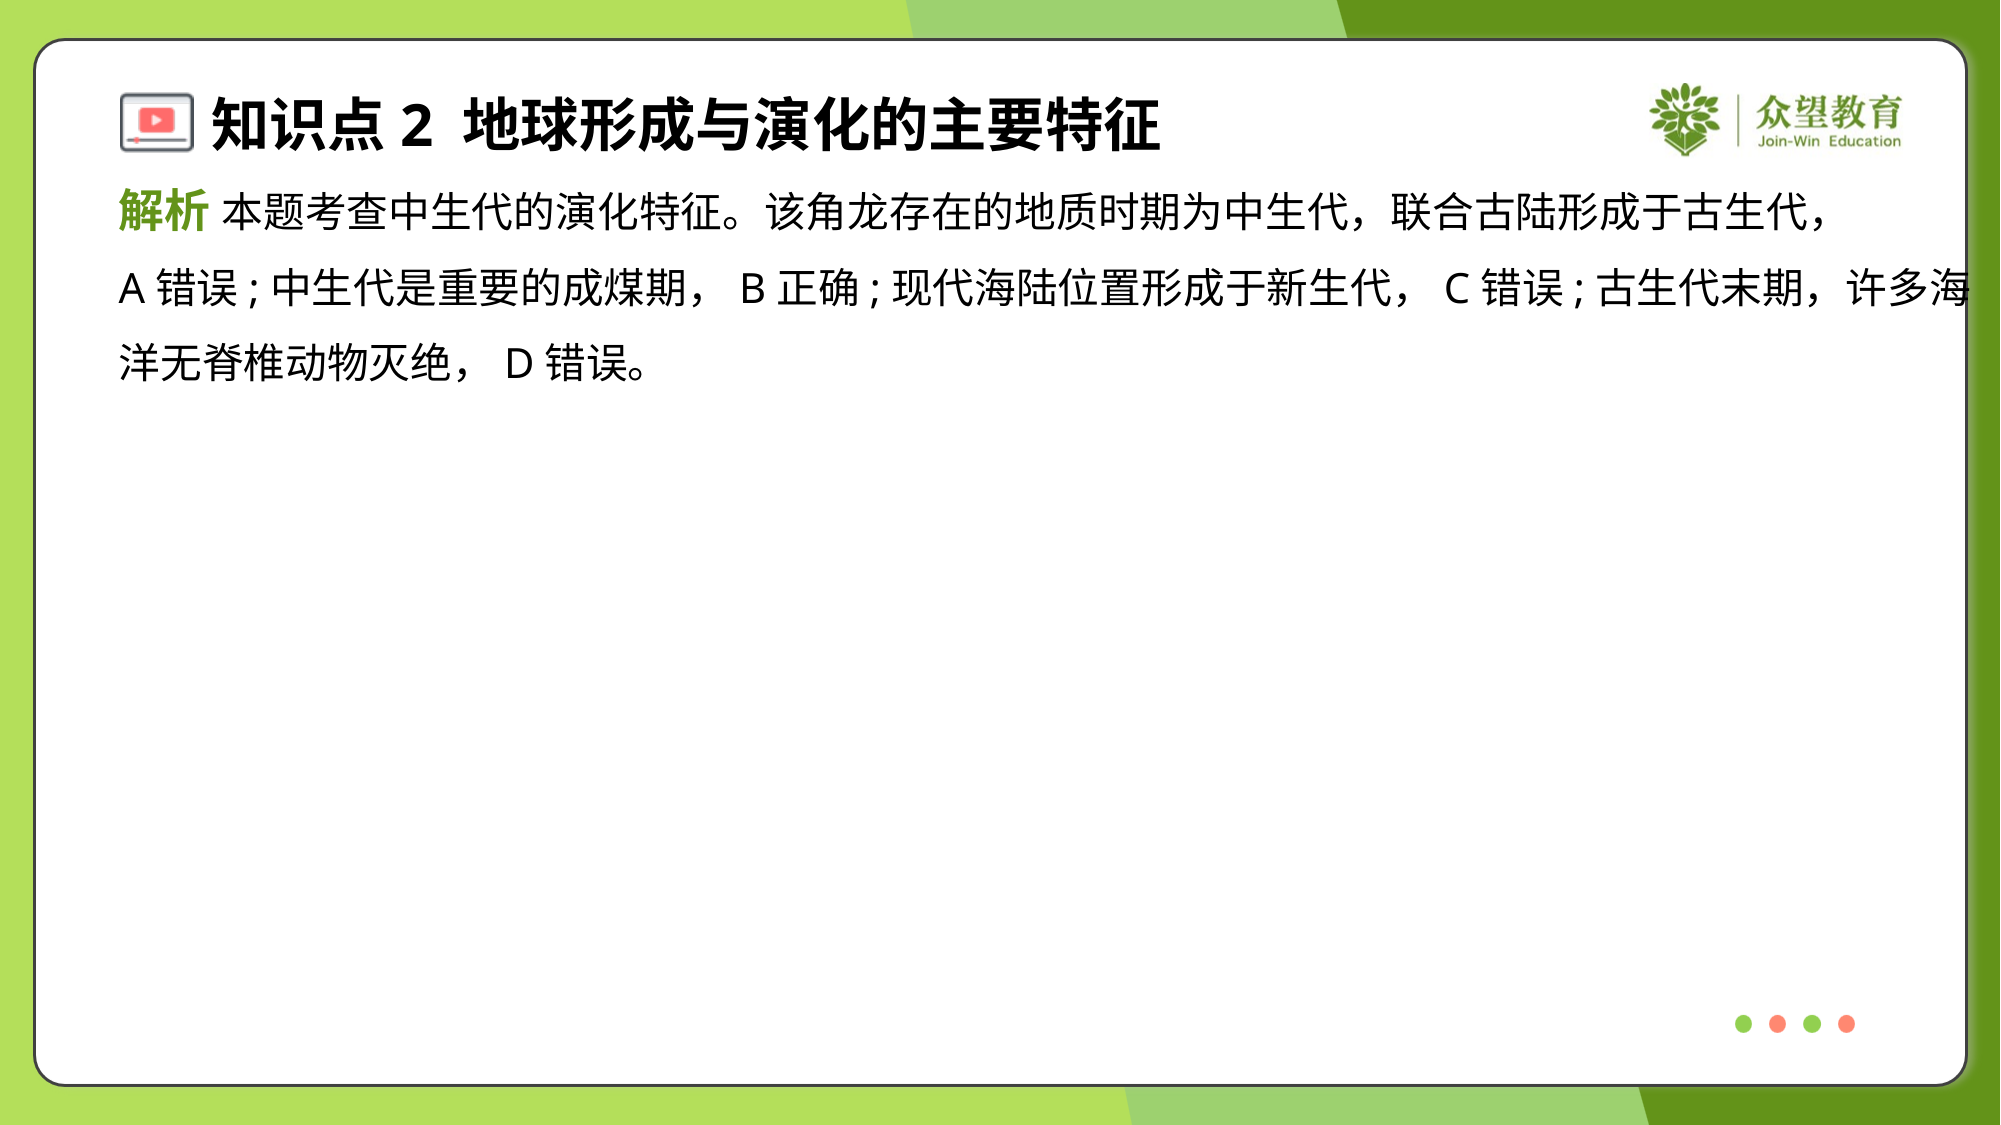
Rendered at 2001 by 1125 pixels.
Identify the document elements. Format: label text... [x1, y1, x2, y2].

picture [0, 0, 2000, 1125]
text_box 解析 本题考查中生代的演化特征。该角龙存在的地质时期为中生代，联合古陆形成于古生代， A错误;中生代是重要的成煤期，B正确;现代海陆位置形成于新生代，C错误;古生代末期，许多海 洋无脊椎动物灭绝，D错误。 [118, 159, 1883, 387]
